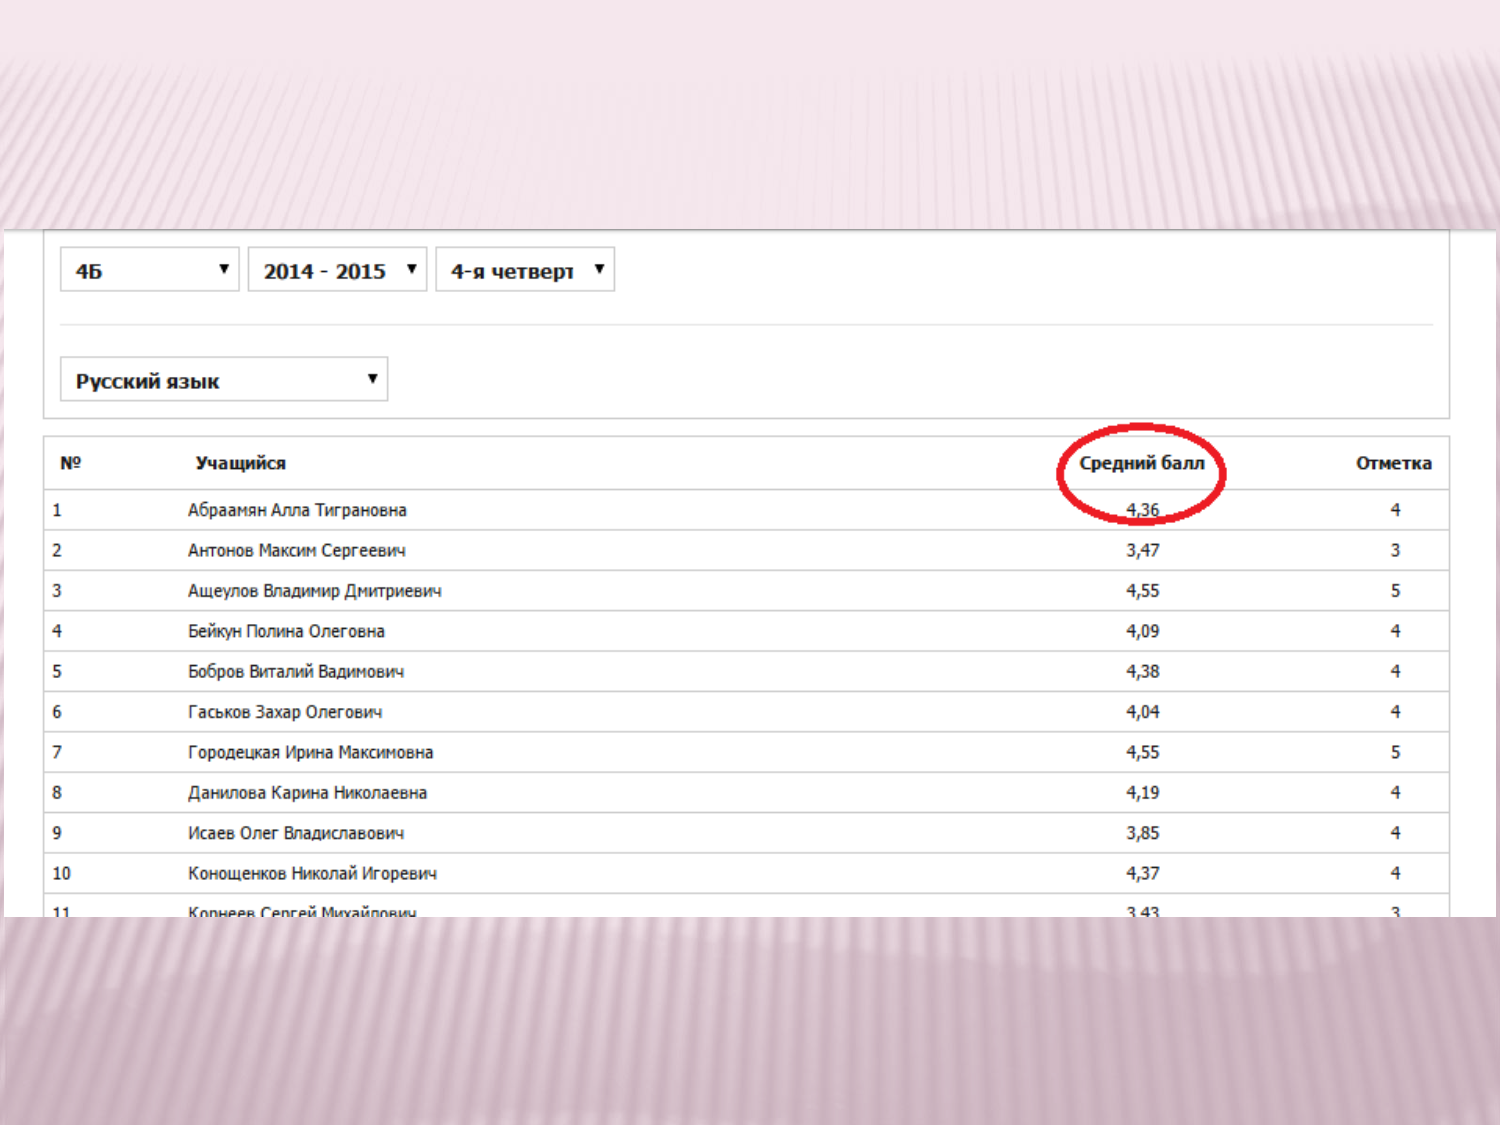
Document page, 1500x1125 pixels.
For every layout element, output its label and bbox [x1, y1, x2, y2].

picture [4, 229, 1496, 918]
text_box [53, 42, 1441, 149]
